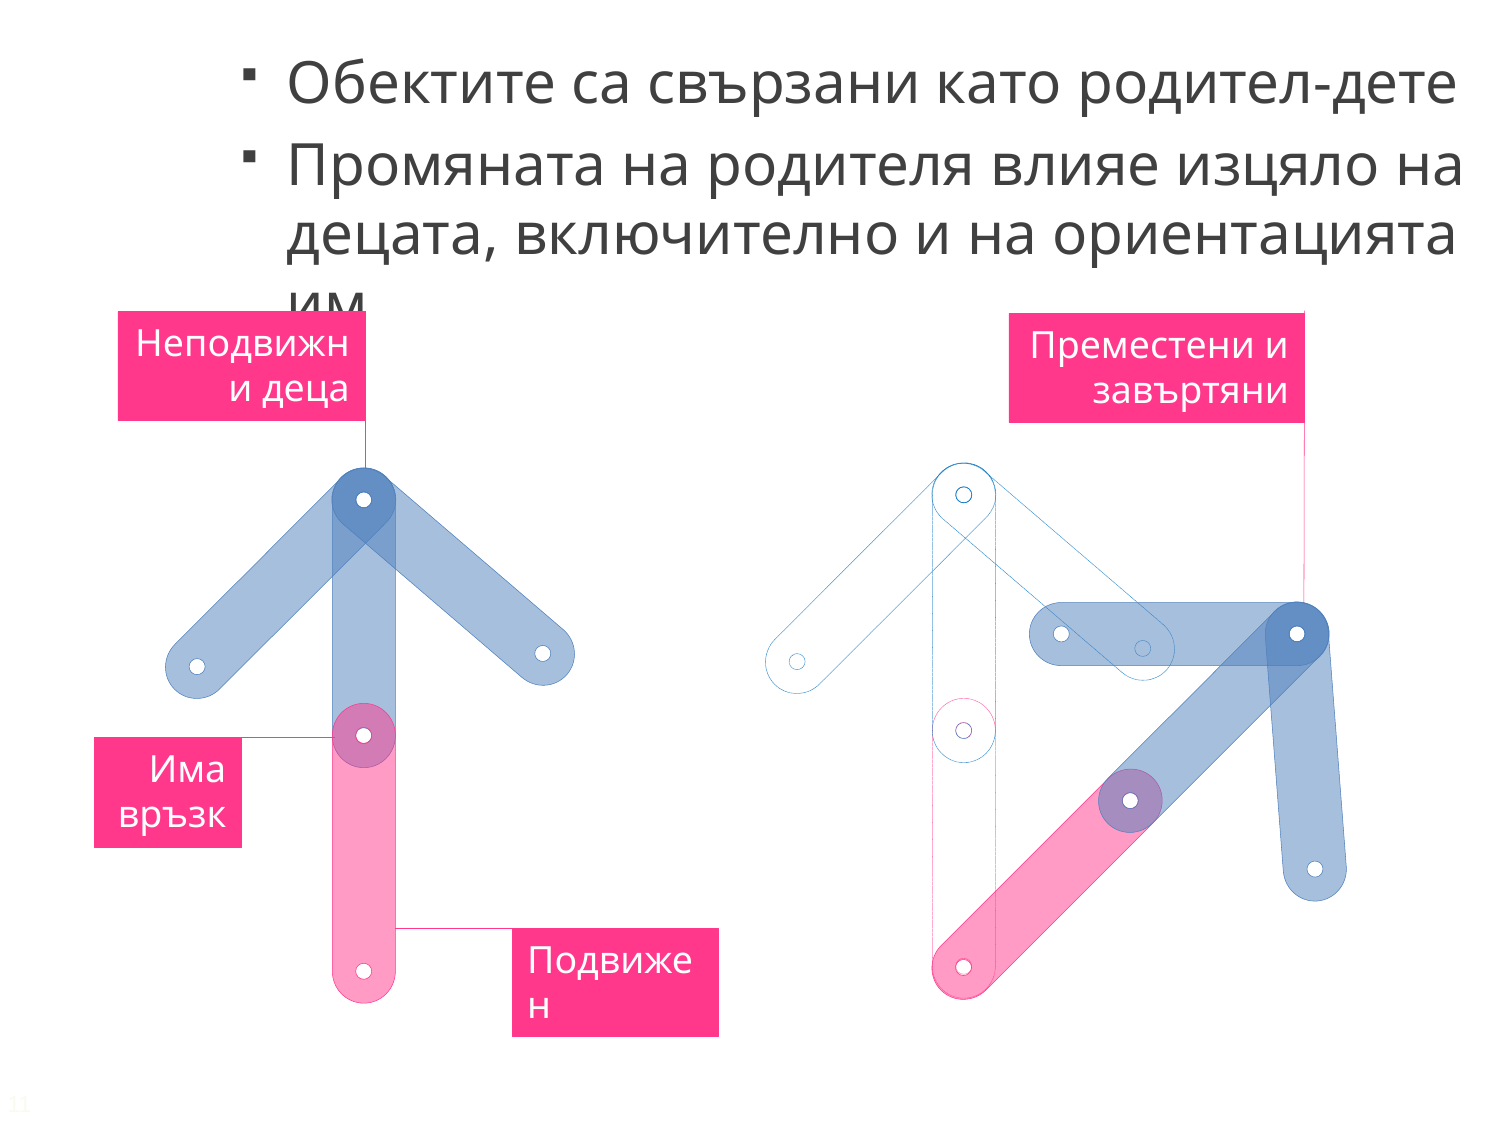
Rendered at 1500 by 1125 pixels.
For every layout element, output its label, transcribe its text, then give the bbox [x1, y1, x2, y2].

text_box [330, 701, 398, 1006]
text_box [929, 878, 1101, 1002]
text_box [94, 737, 335, 848]
text_box [930, 771, 998, 958]
text_box [163, 482, 365, 701]
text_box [730, 462, 1003, 763]
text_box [979, 569, 1453, 870]
text_box [330, 547, 398, 729]
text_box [117, 311, 366, 469]
list Обектите са свързани като родител-дете Промяната на родителя влияе изцяло на децата, включително и на ориентацията им [150, 37, 1488, 1113]
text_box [395, 928, 719, 1037]
text_box [329, 466, 577, 688]
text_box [1008, 310, 1305, 603]
